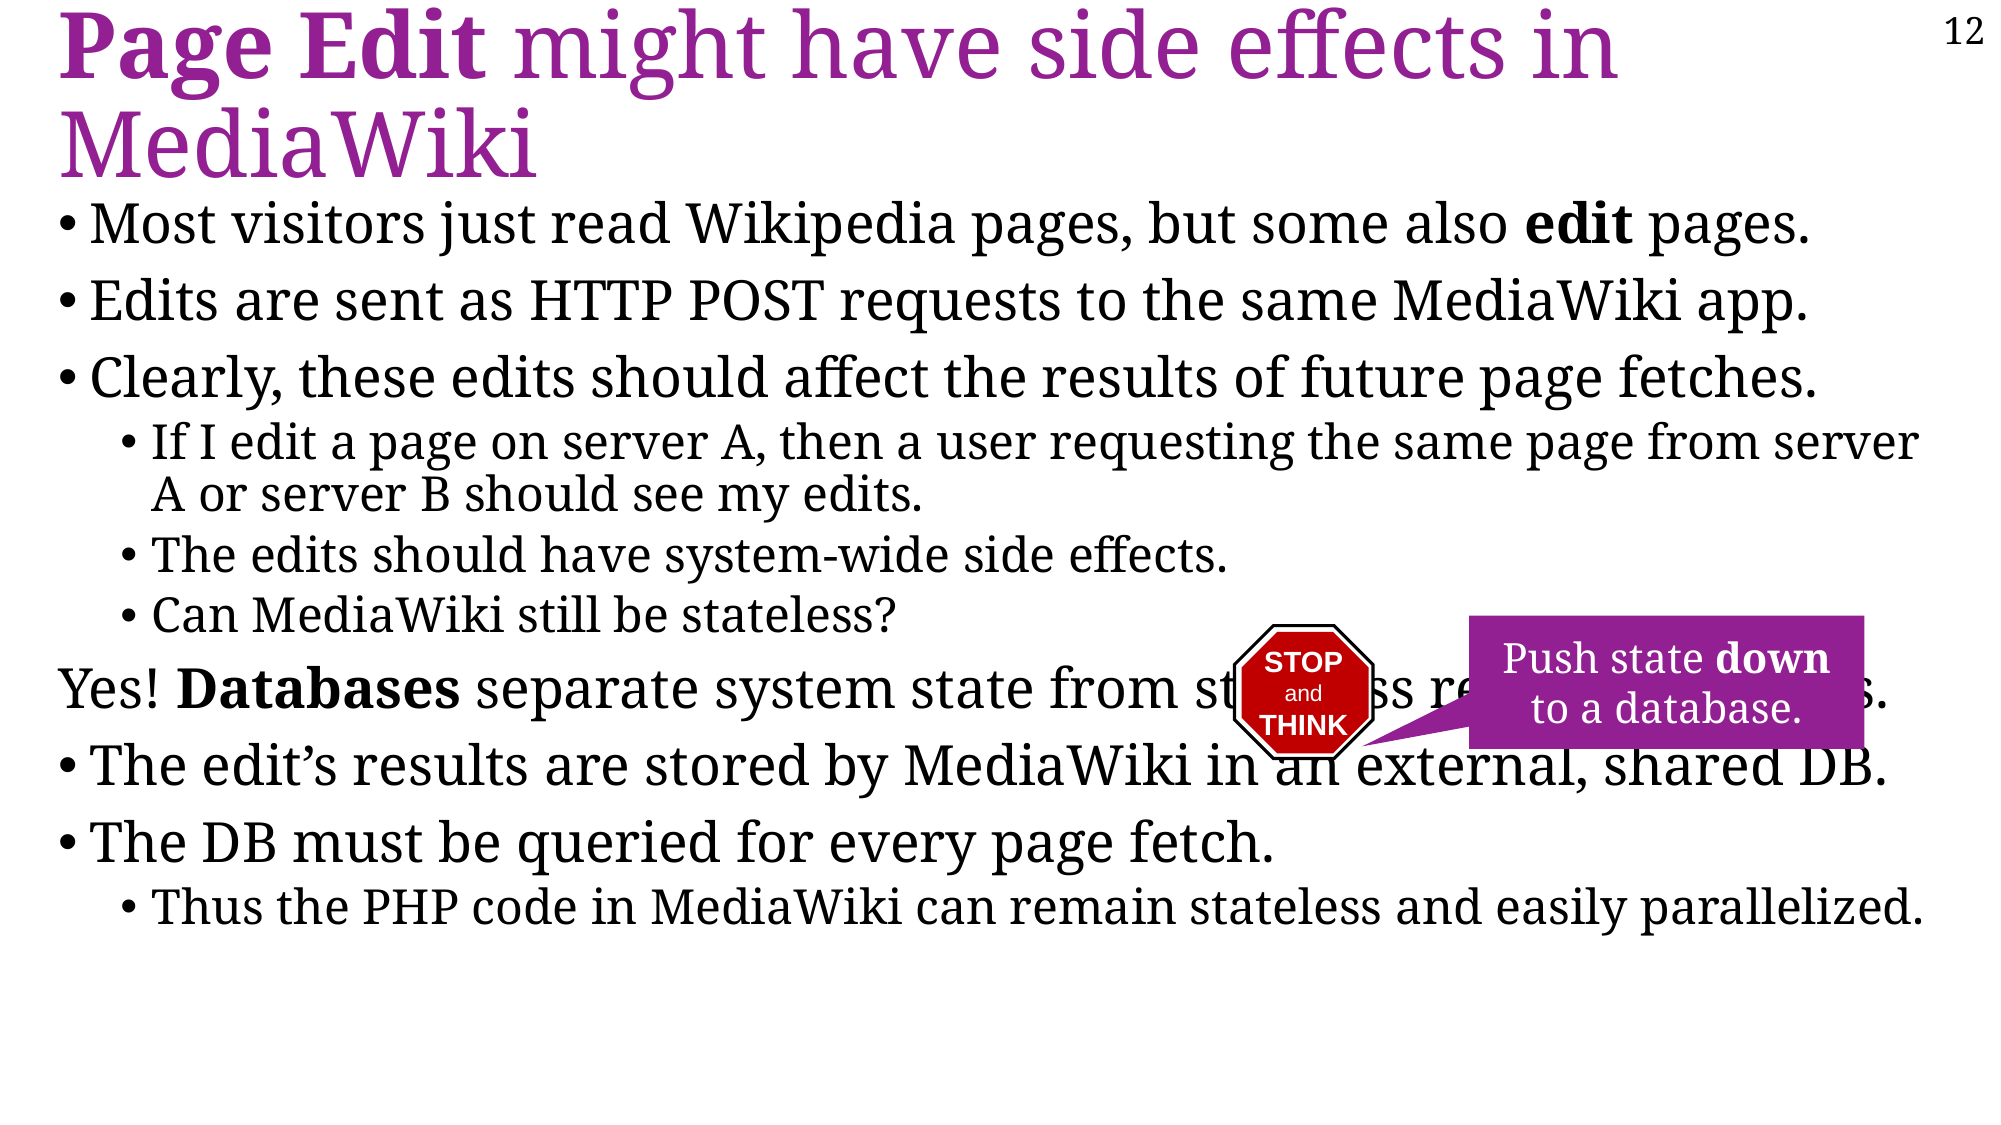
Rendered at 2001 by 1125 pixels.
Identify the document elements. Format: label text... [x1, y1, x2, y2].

list Most visitors just read Wikipedia pages, but some also edit pages. Edits are sent as HTTP POST requests to the same MediaWiki app. Clearly, these edits should affect the results of future page fetches. If I edit a page on server A, then a user requesting the same page from server A or server B should see my edits. The edits should have system-wide side effects. Can MediaWiki still be stateless? Yes! Databases separate system state from stateless request handlers. The edit’s results are stored by MediaWiki in an external, shared DB. The DB must be queried for every page fetch. Thus the PHP code in MediaWiki can remain stateless and easily parallelized. [43, 188, 1953, 1106]
text_box Push state down to a database. [1373, 614, 1866, 750]
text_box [1234, 625, 1373, 759]
title Page Edit might have side effects in MediaWiki [43, 25, 1953, 171]
text_box 12 [1901, 0, 2000, 60]
